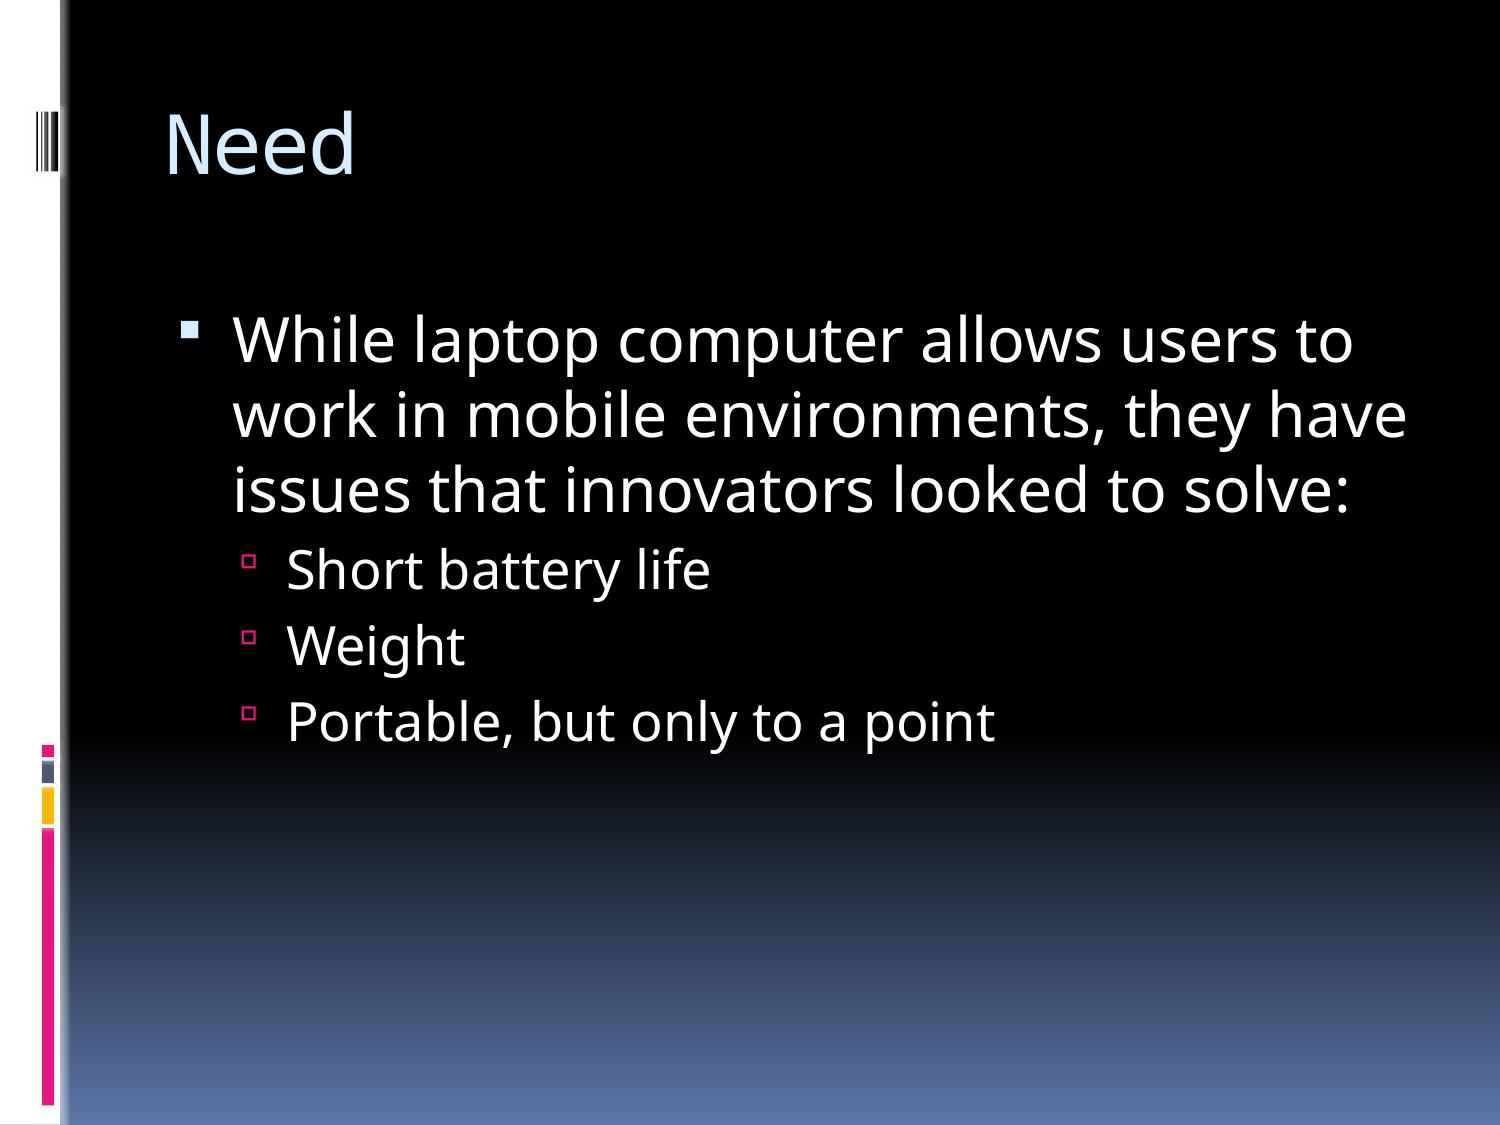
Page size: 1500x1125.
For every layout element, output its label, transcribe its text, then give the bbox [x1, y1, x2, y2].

list While laptop computer allows users to work in mobile environments, they have issues that innovators looked to solve: Short battery life Weight Portable, but only to a point [150, 292, 1425, 1043]
title Need [150, 83, 1425, 234]
